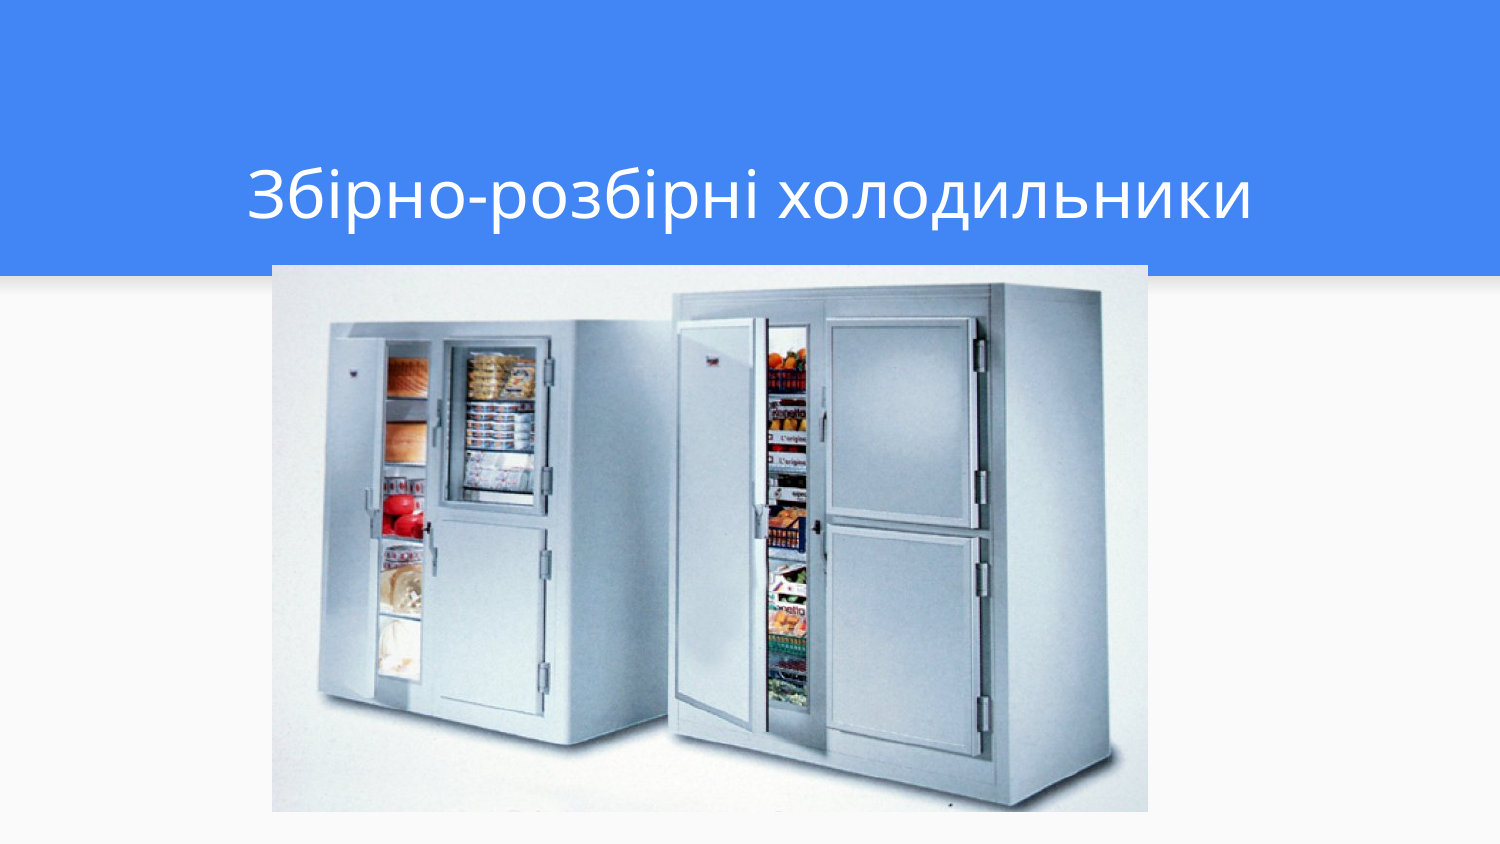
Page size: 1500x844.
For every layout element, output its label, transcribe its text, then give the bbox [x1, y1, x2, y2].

title Збірно-розбірні холодильники [77, 121, 1427, 248]
picture [272, 264, 1148, 812]
